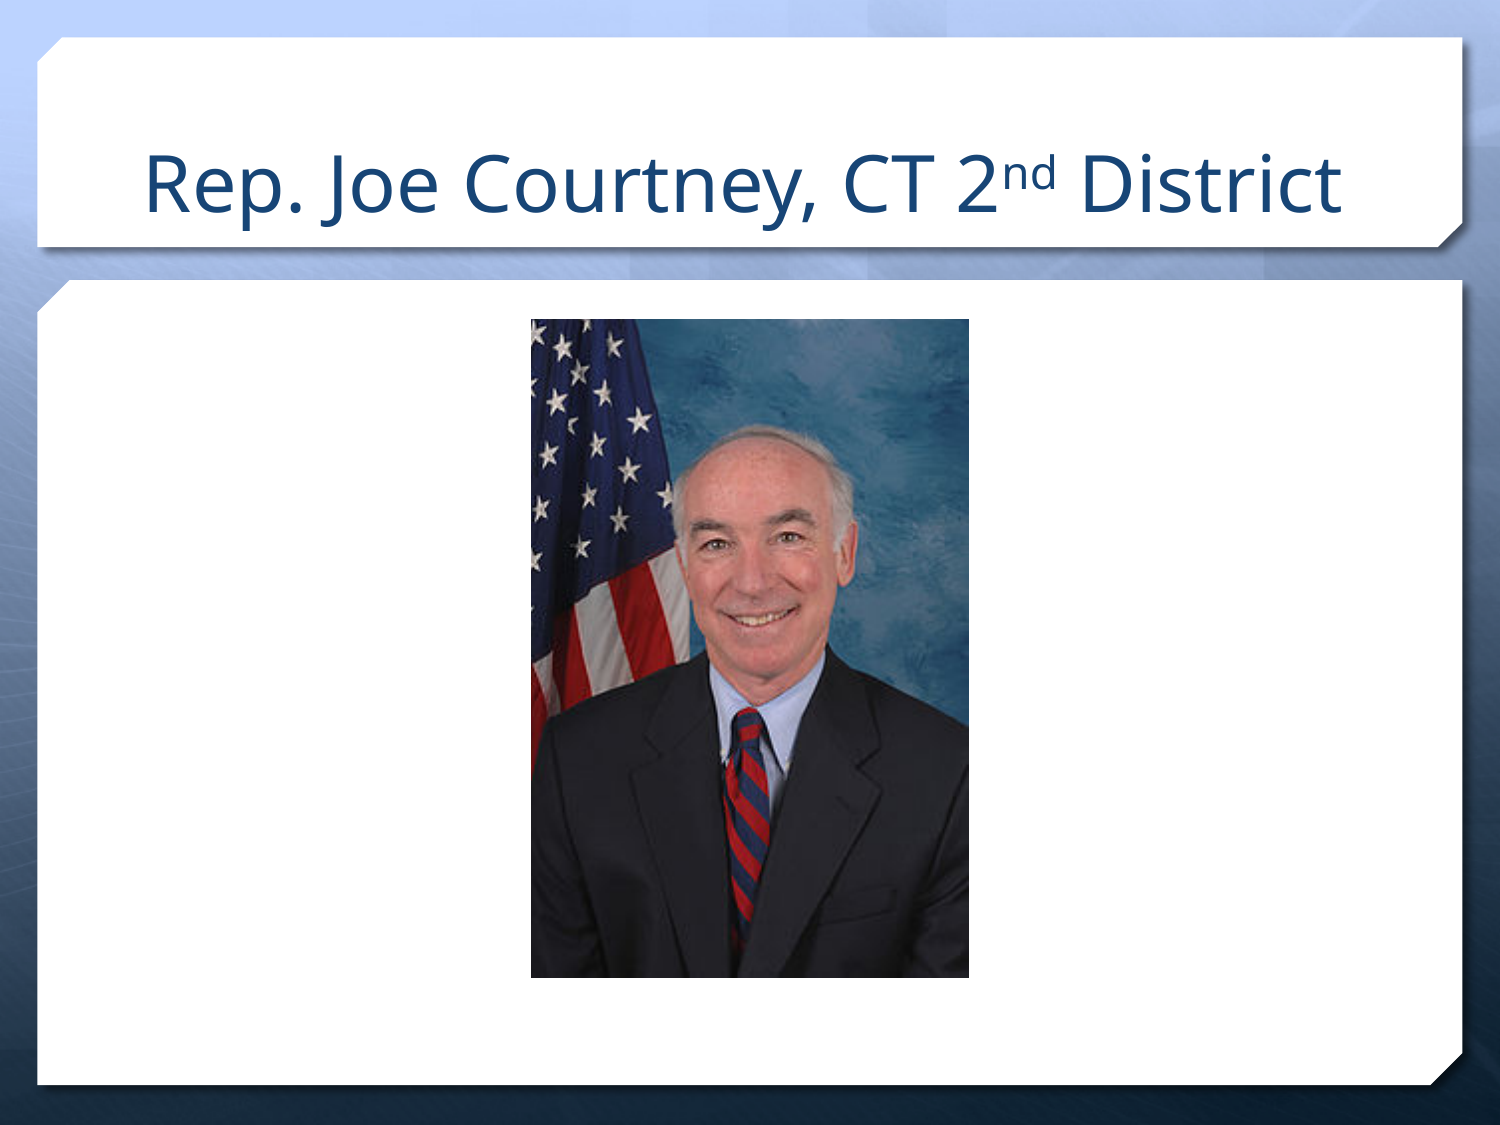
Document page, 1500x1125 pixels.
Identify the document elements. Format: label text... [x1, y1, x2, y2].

title Rep. Joe Courtney, CT 2nd District [127, 48, 1372, 236]
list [127, 319, 1373, 978]
